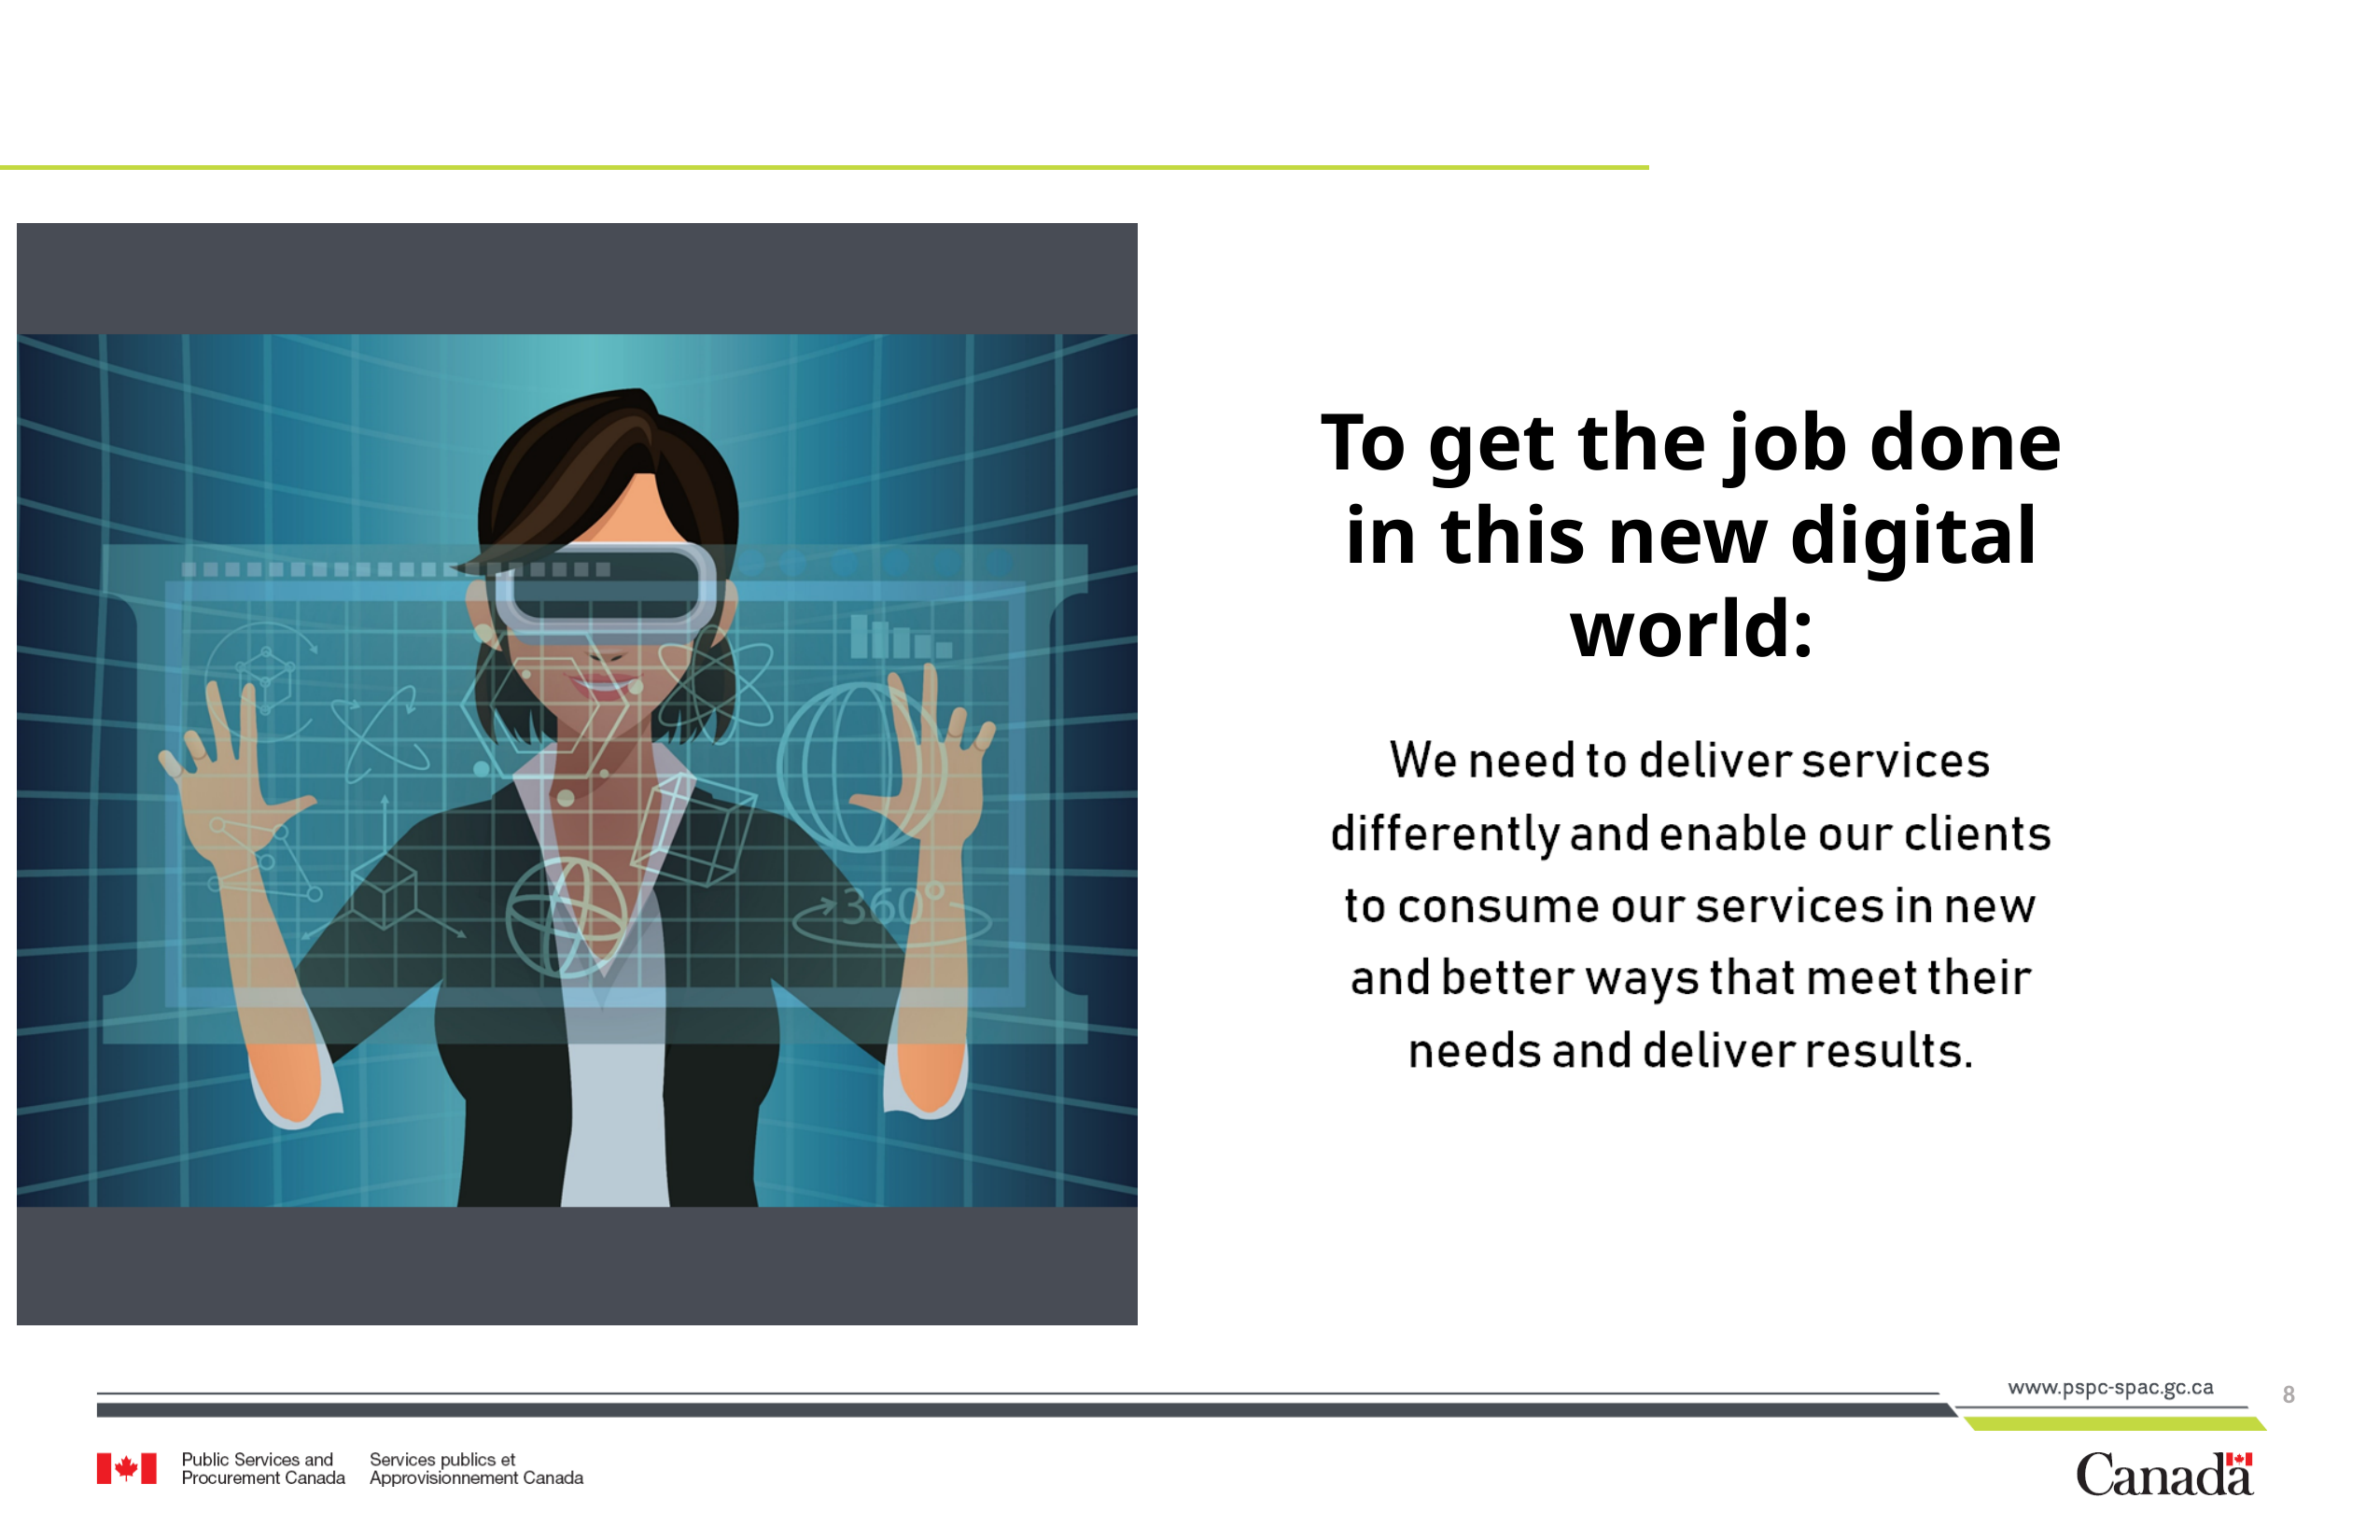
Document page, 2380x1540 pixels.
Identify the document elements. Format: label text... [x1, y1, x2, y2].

picture [17, 223, 1138, 1325]
picture [1292, 711, 2093, 1262]
picture [96, 1441, 624, 1487]
picture [96, 1382, 2267, 1431]
picture [2026, 1452, 2255, 1498]
text_box To get the job done in this new digital world: [1254, 373, 2130, 605]
